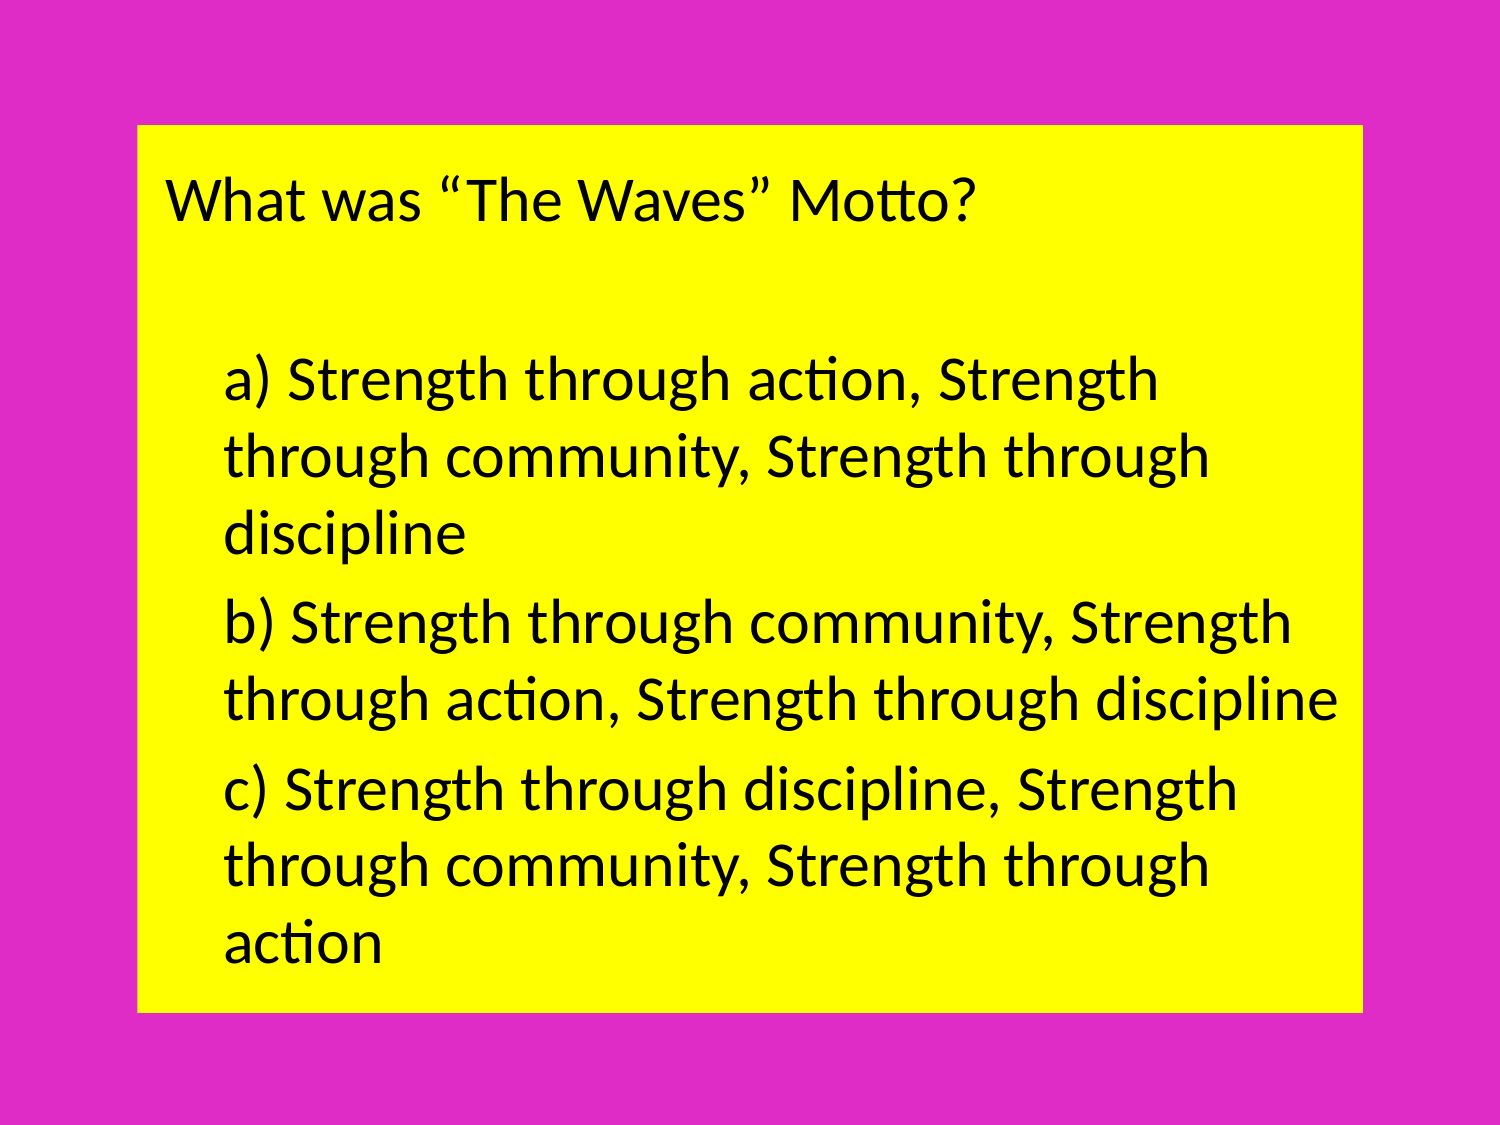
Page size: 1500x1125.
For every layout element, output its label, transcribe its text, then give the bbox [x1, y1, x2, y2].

text_box [135, 123, 1365, 1015]
list What was “The Waves” Motto? a) Strength through action, Strength through community, Strength through discipline b) Strength through community, Strength through action, Strength through discipline c) Strength through discipline, Strength through community, Strength through action [150, 149, 1362, 1001]
